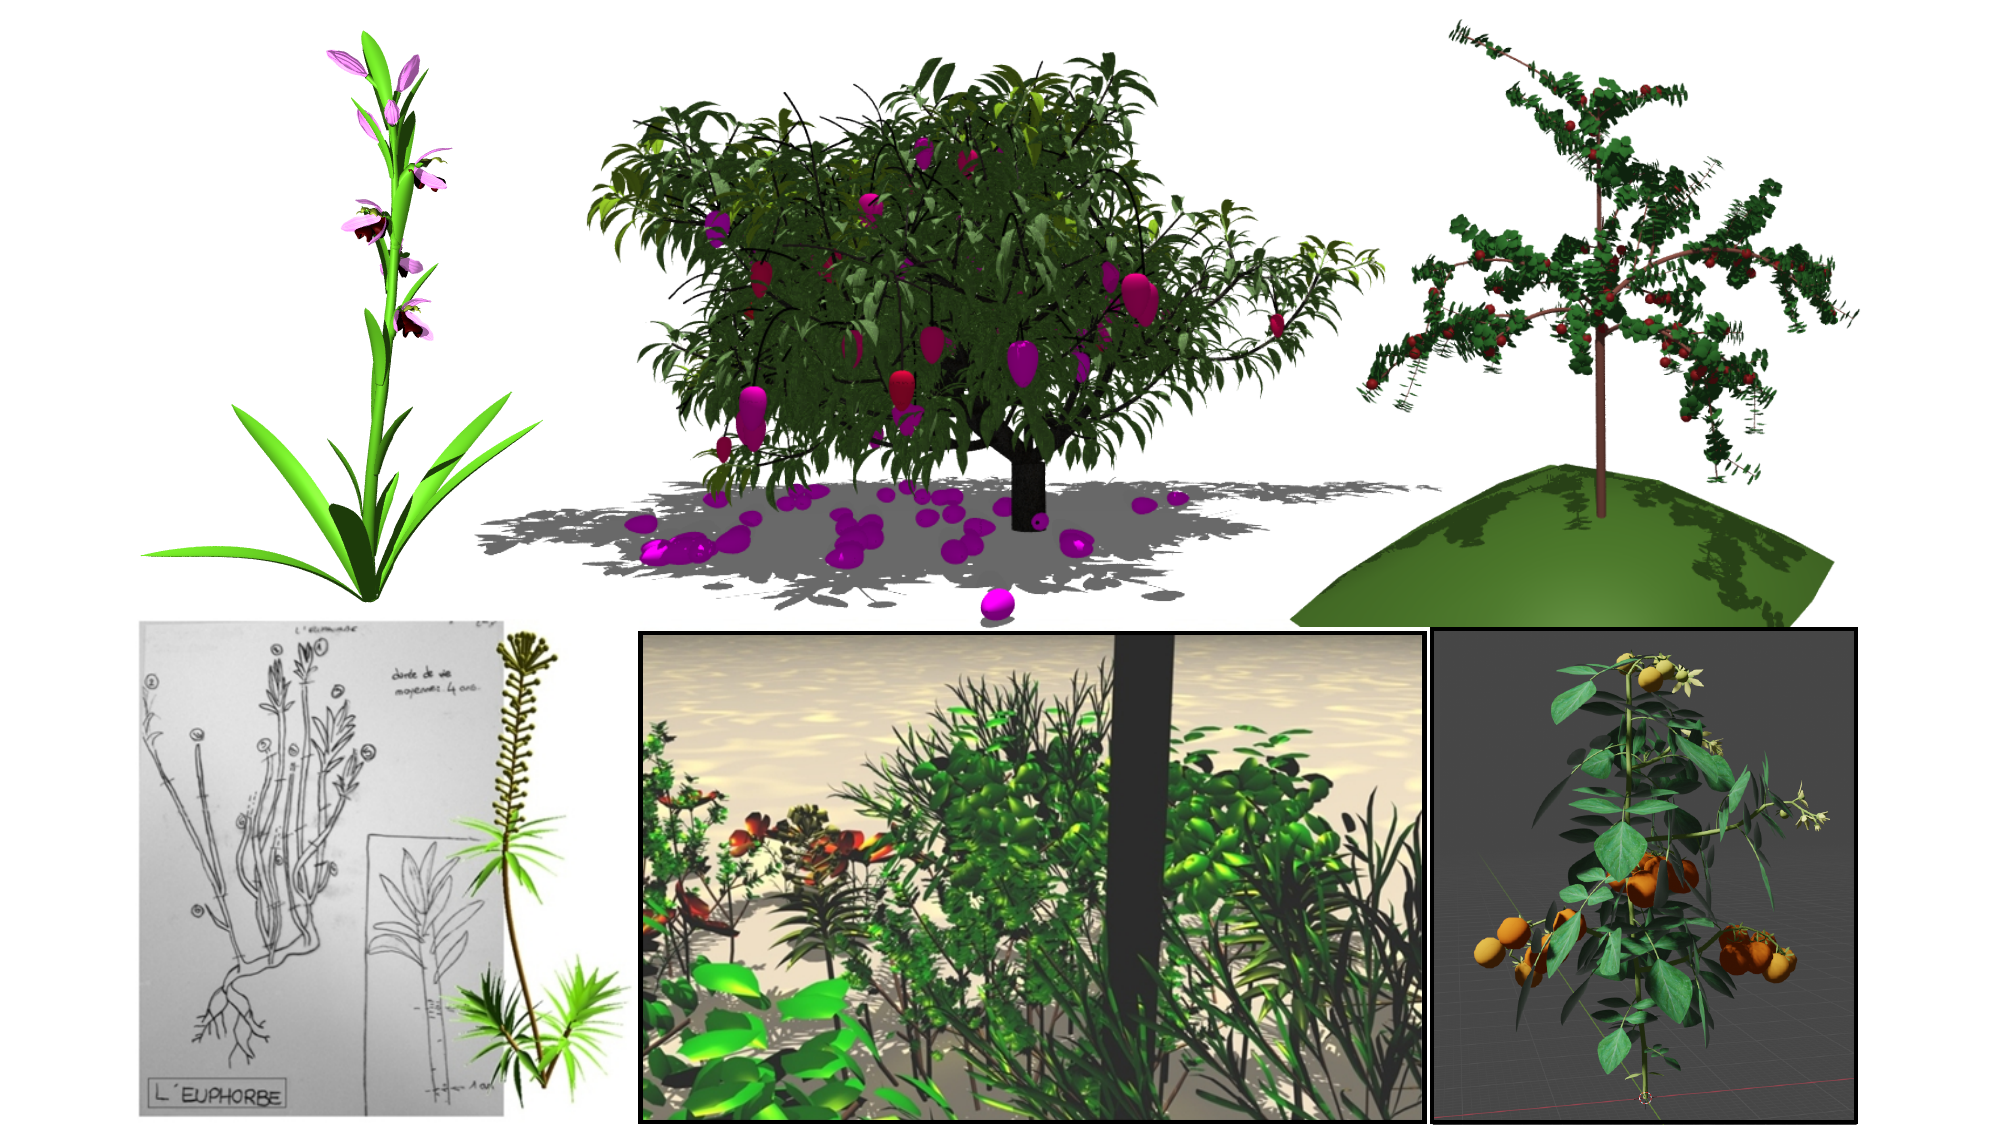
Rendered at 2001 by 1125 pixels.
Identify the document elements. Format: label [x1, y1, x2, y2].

text_box [135, 8, 1880, 1125]
